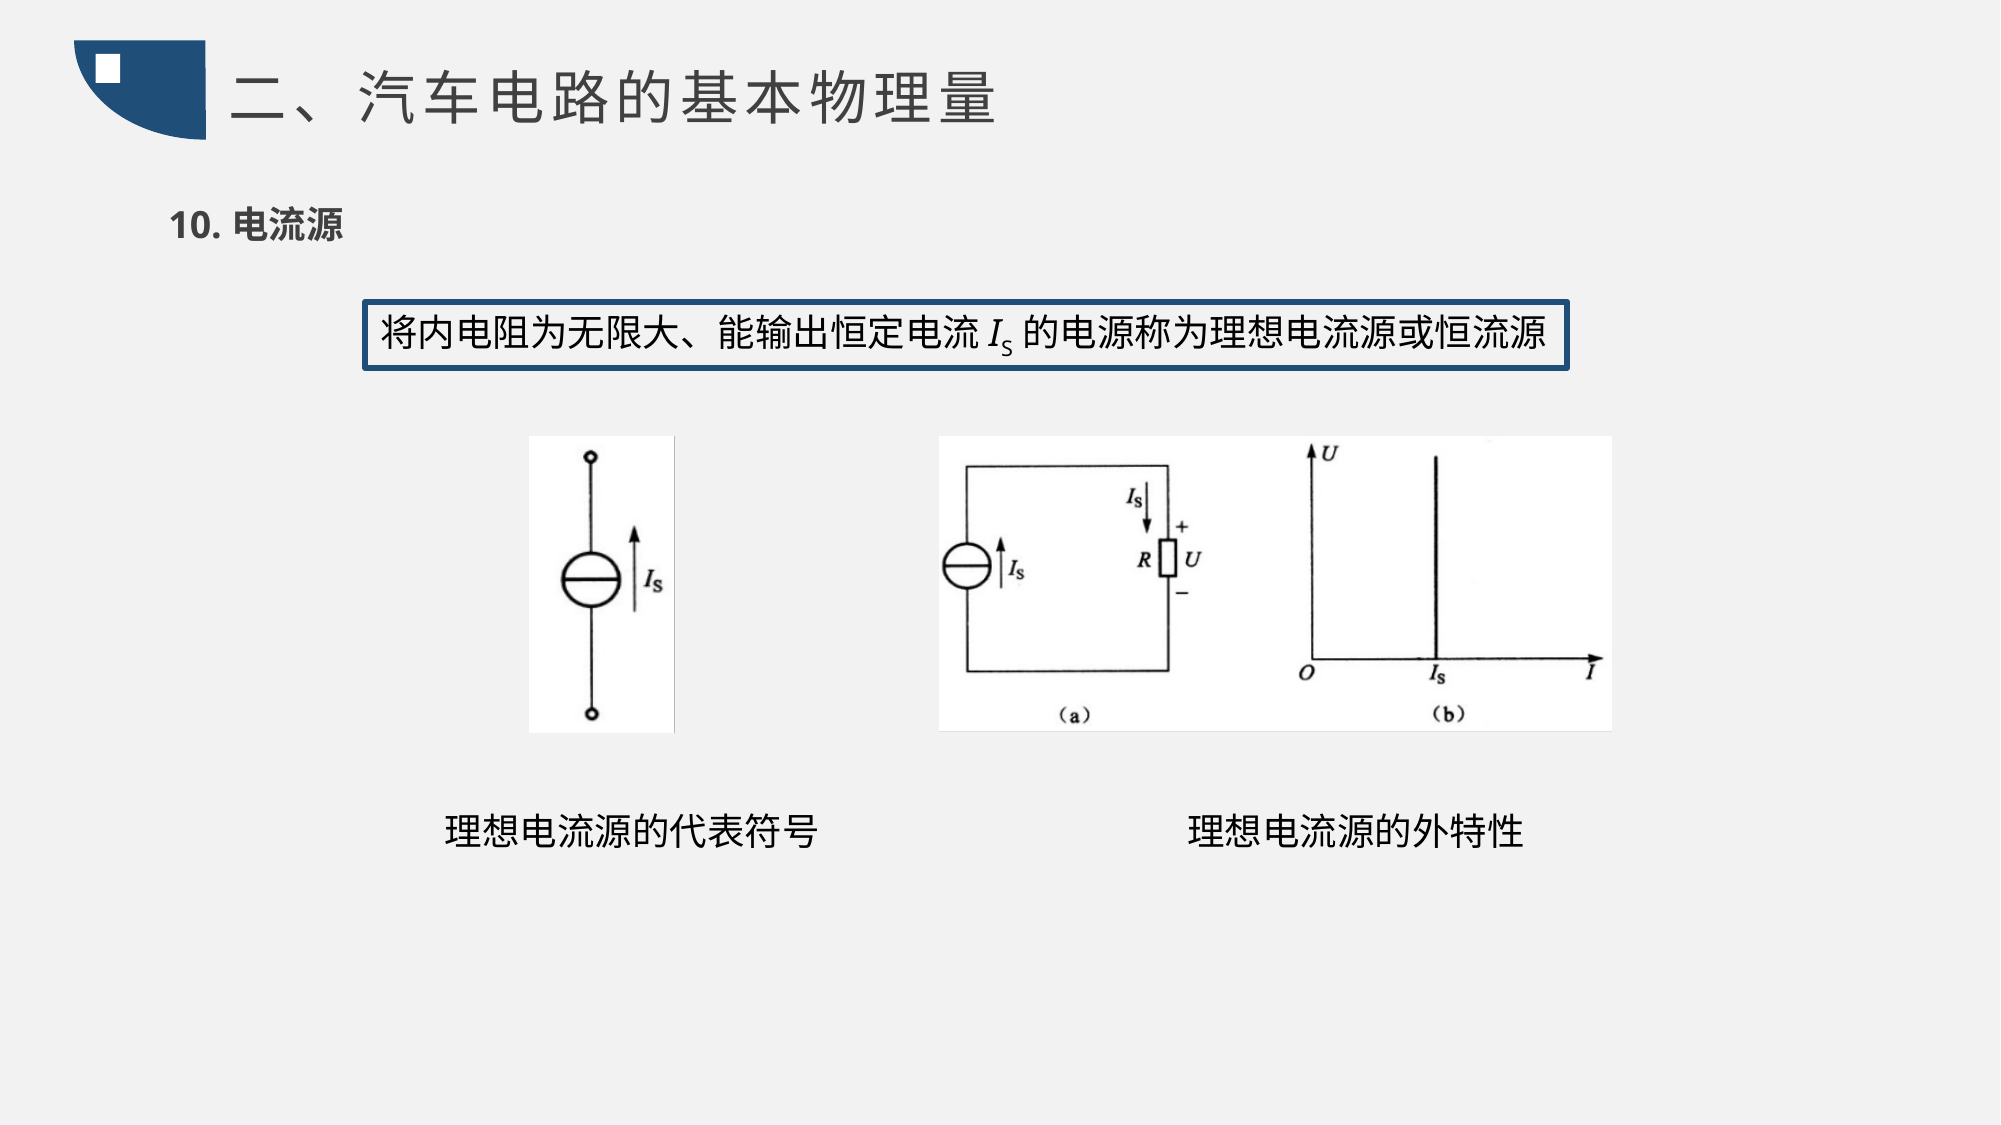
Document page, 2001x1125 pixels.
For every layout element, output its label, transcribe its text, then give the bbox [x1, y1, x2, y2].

text_box 将内电阻为无限大、能输出恒定电流IS的电源称为理想电流源或恒流源 [365, 301, 1568, 368]
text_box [74, 0, 1070, 140]
text_box 10.电流源 [153, 171, 1921, 254]
picture [529, 436, 676, 733]
picture [939, 436, 1612, 733]
text_box 理想电流源的代表符号 理想电流源的外特性 [430, 800, 1567, 860]
